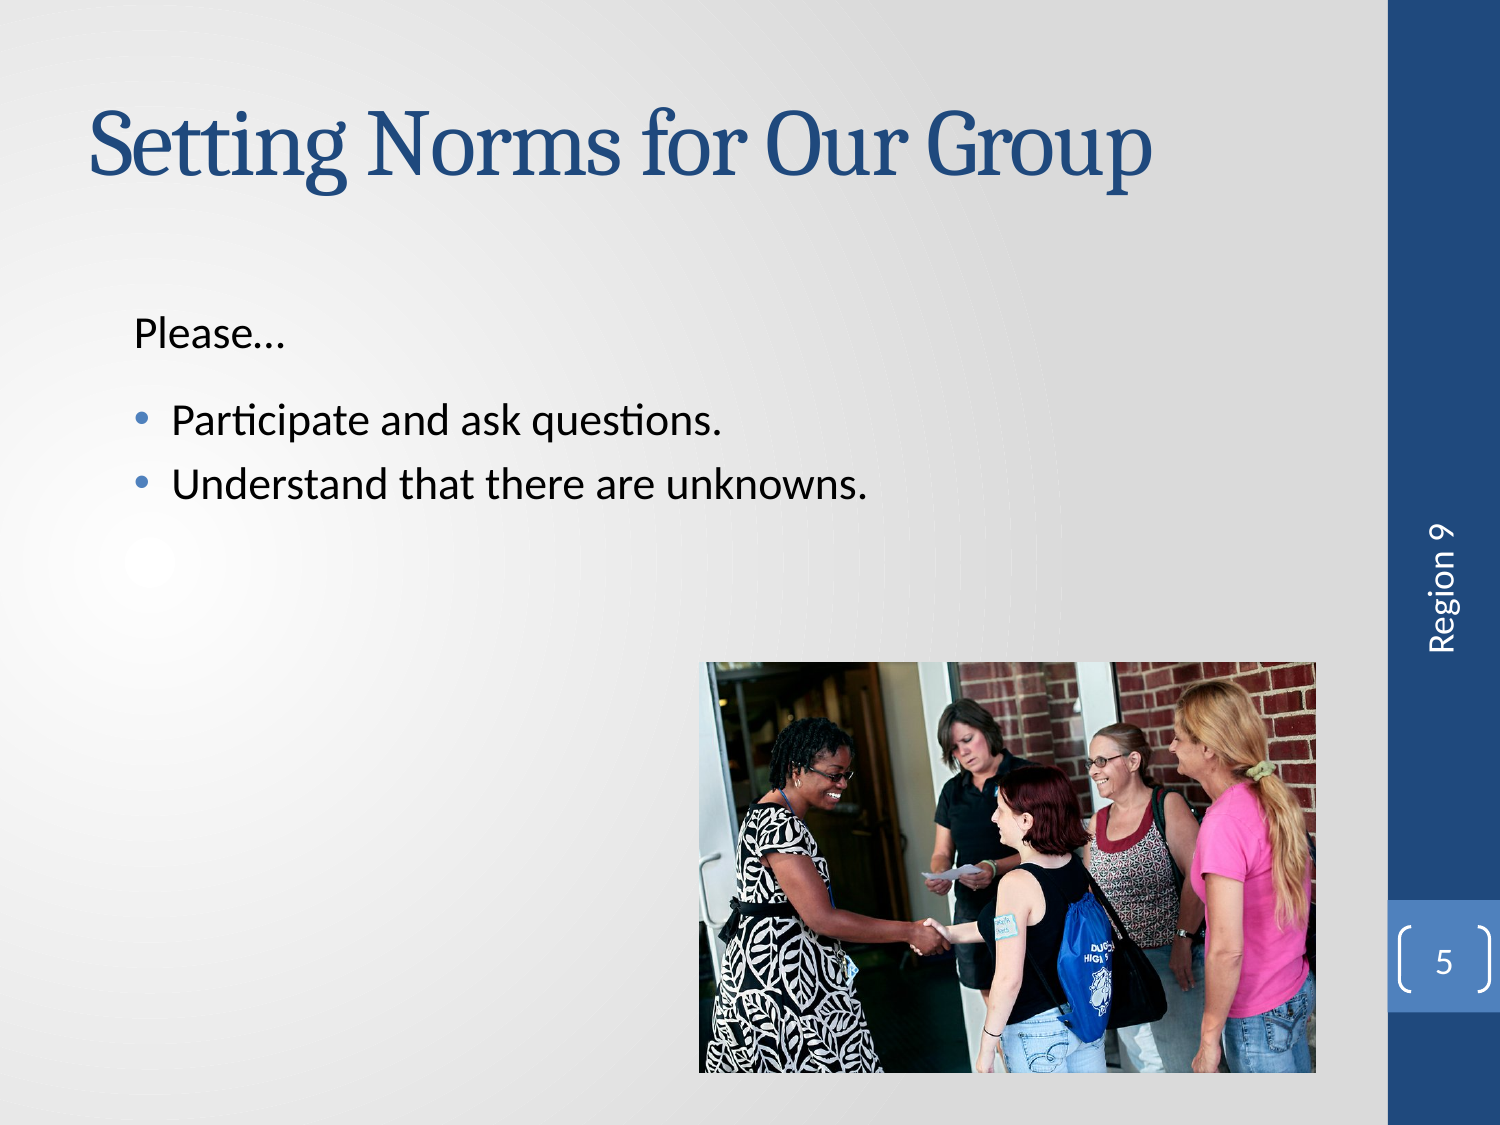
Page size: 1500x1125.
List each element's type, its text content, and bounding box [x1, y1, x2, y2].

title Setting Norms for Our Group [75, 12, 1425, 263]
slide_number 5 [1397, 925, 1492, 994]
picture [699, 661, 1317, 1074]
footer Region 9 [1408, 500, 1469, 889]
list Please… Participate and ask questions. Understand that there are unknowns. [99, 295, 1363, 1038]
